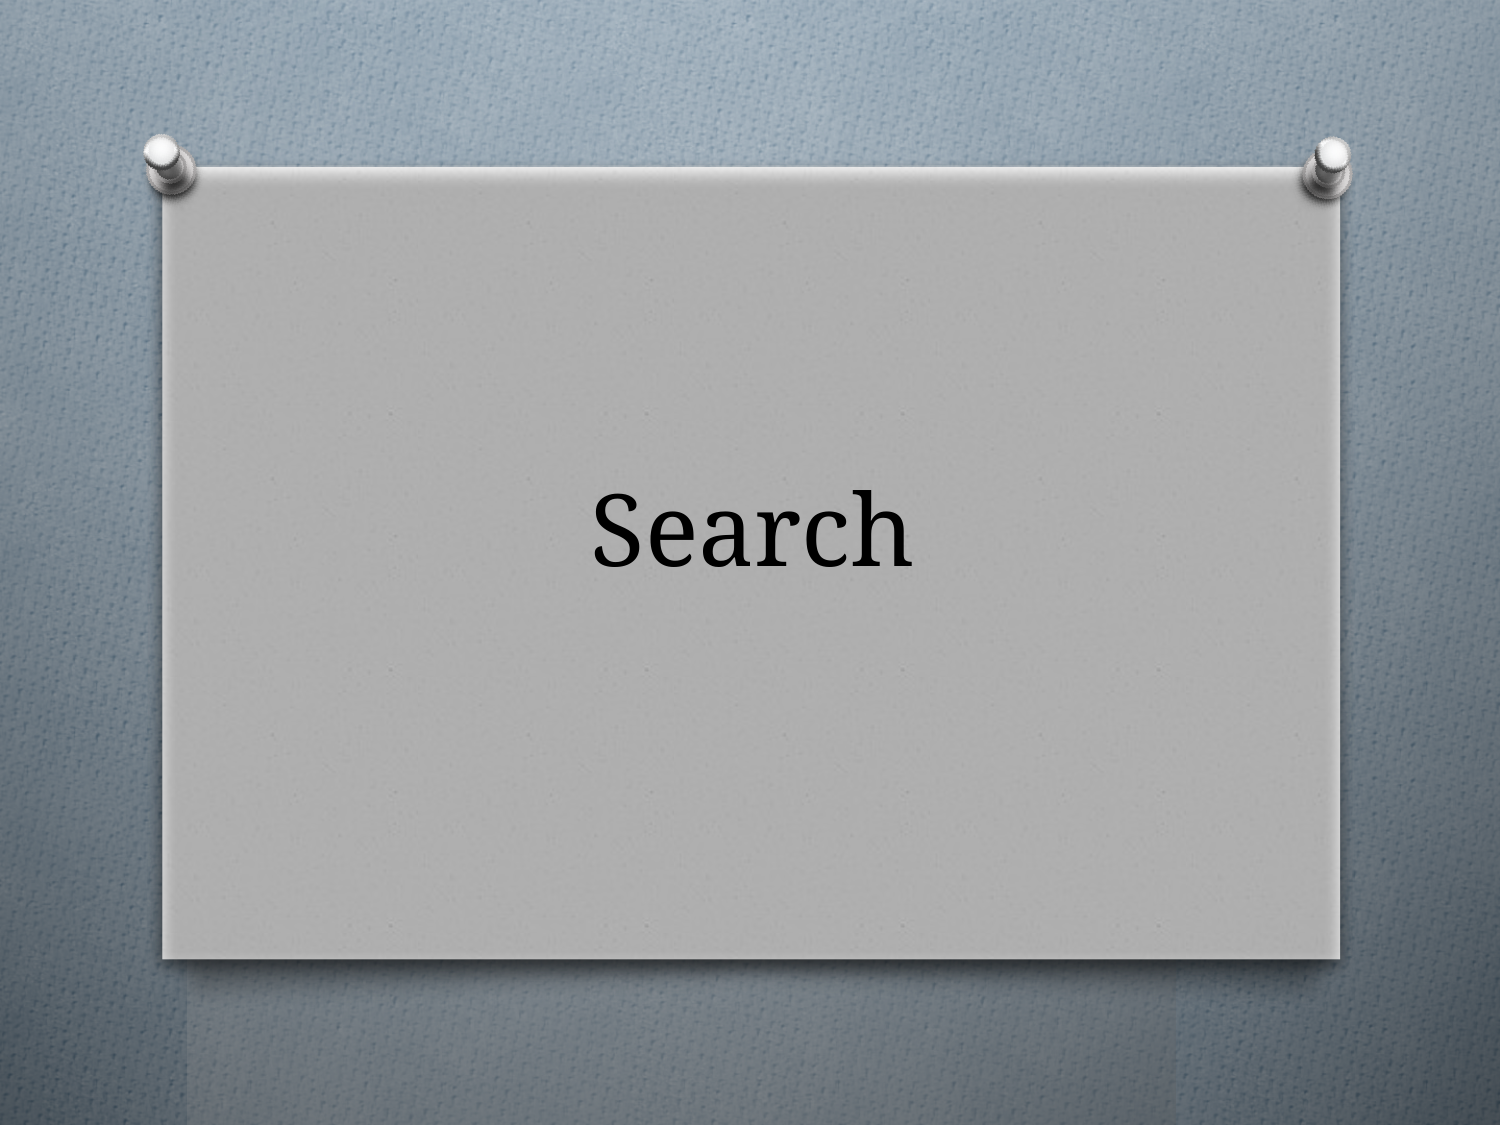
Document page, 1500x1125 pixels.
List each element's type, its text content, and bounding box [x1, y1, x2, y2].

title Search [283, 294, 1223, 595]
picture [1274, 109, 1396, 230]
picture [112, 100, 235, 224]
